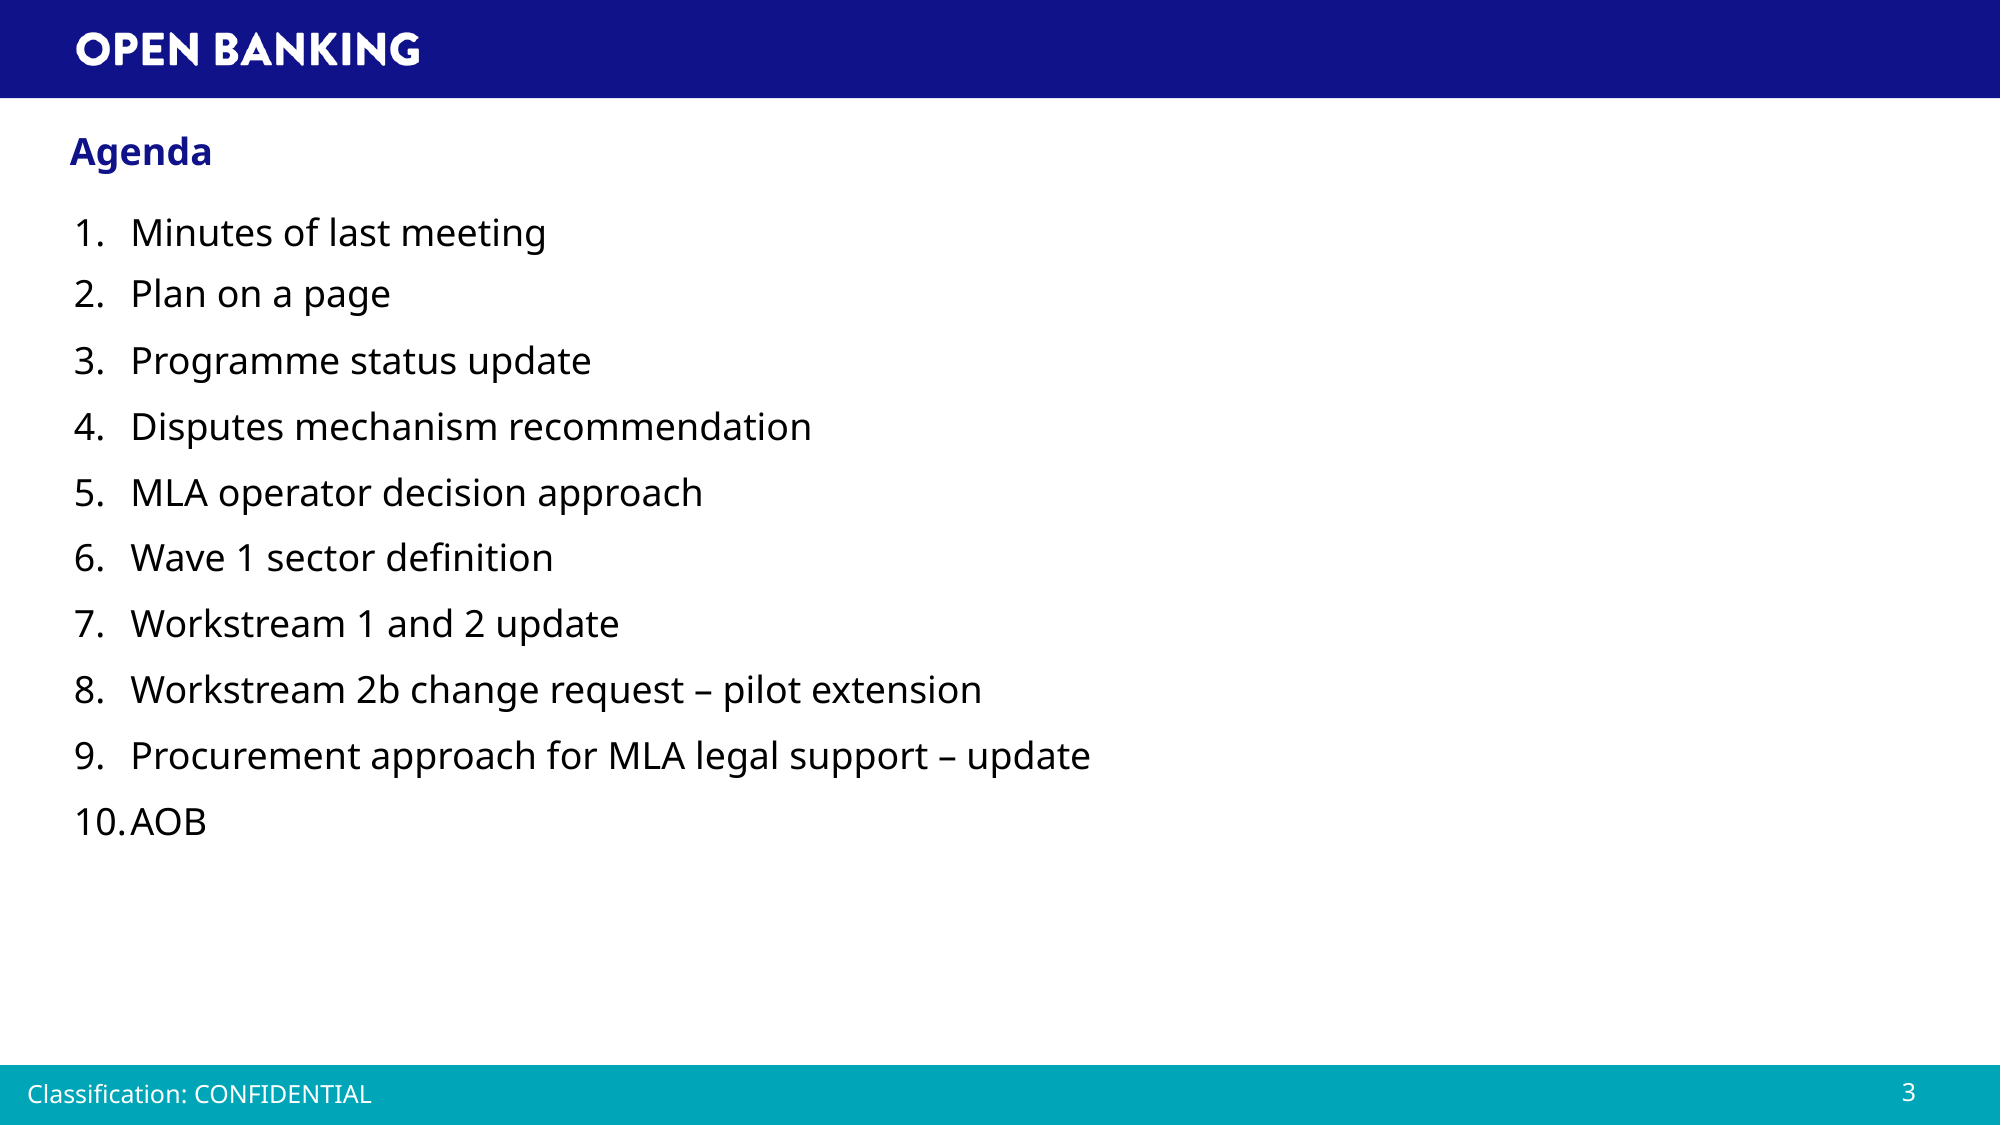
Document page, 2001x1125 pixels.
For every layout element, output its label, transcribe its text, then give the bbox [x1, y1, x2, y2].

slide_number 3 [1412, 1064, 1932, 1124]
footer Classification: CONFIDENTIAL [1, 1064, 399, 1124]
title Agenda [54, 125, 1629, 207]
list Minutes of last meeting Plan on a page Programme status update Disputes mechanism recommendation MLA operator decision approach Wave 1 sector definition Workstream 1 and 2 update Workstream 2b change request – pilot extension Procurement approach for MLA legal support – update AOB [59, 206, 1936, 1018]
picture [43, 0, 452, 99]
